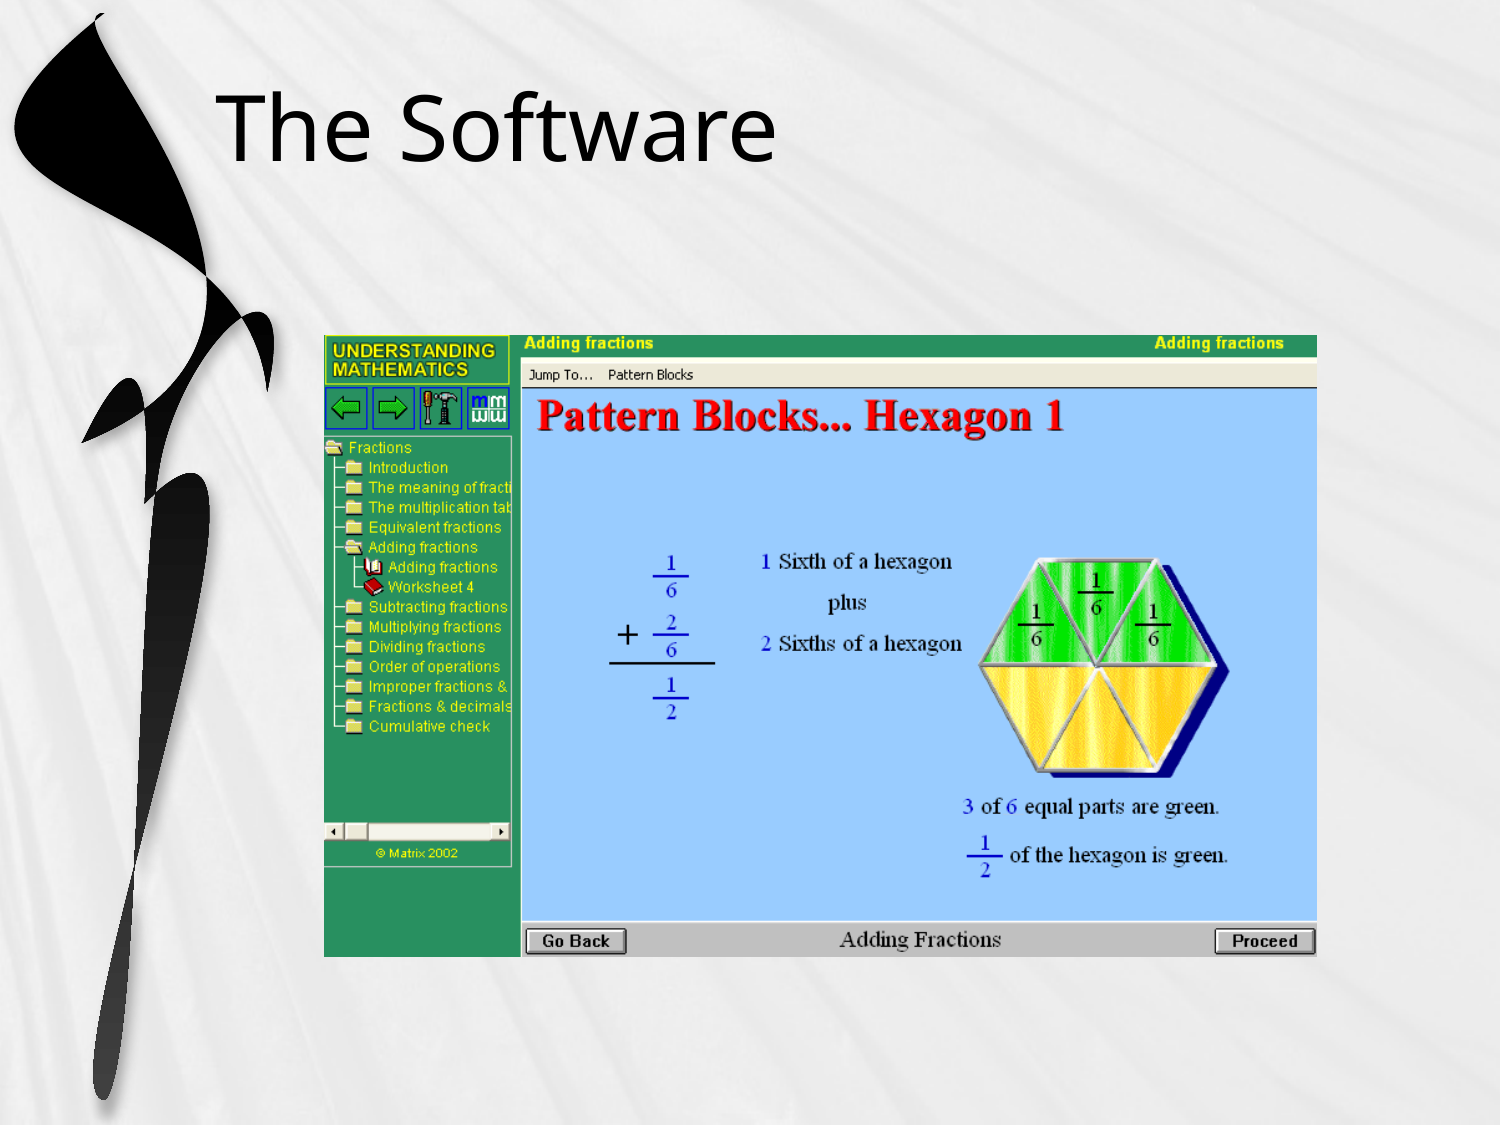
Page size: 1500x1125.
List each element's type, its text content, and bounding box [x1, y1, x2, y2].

title The Software [200, 12, 1317, 238]
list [324, 335, 1317, 957]
